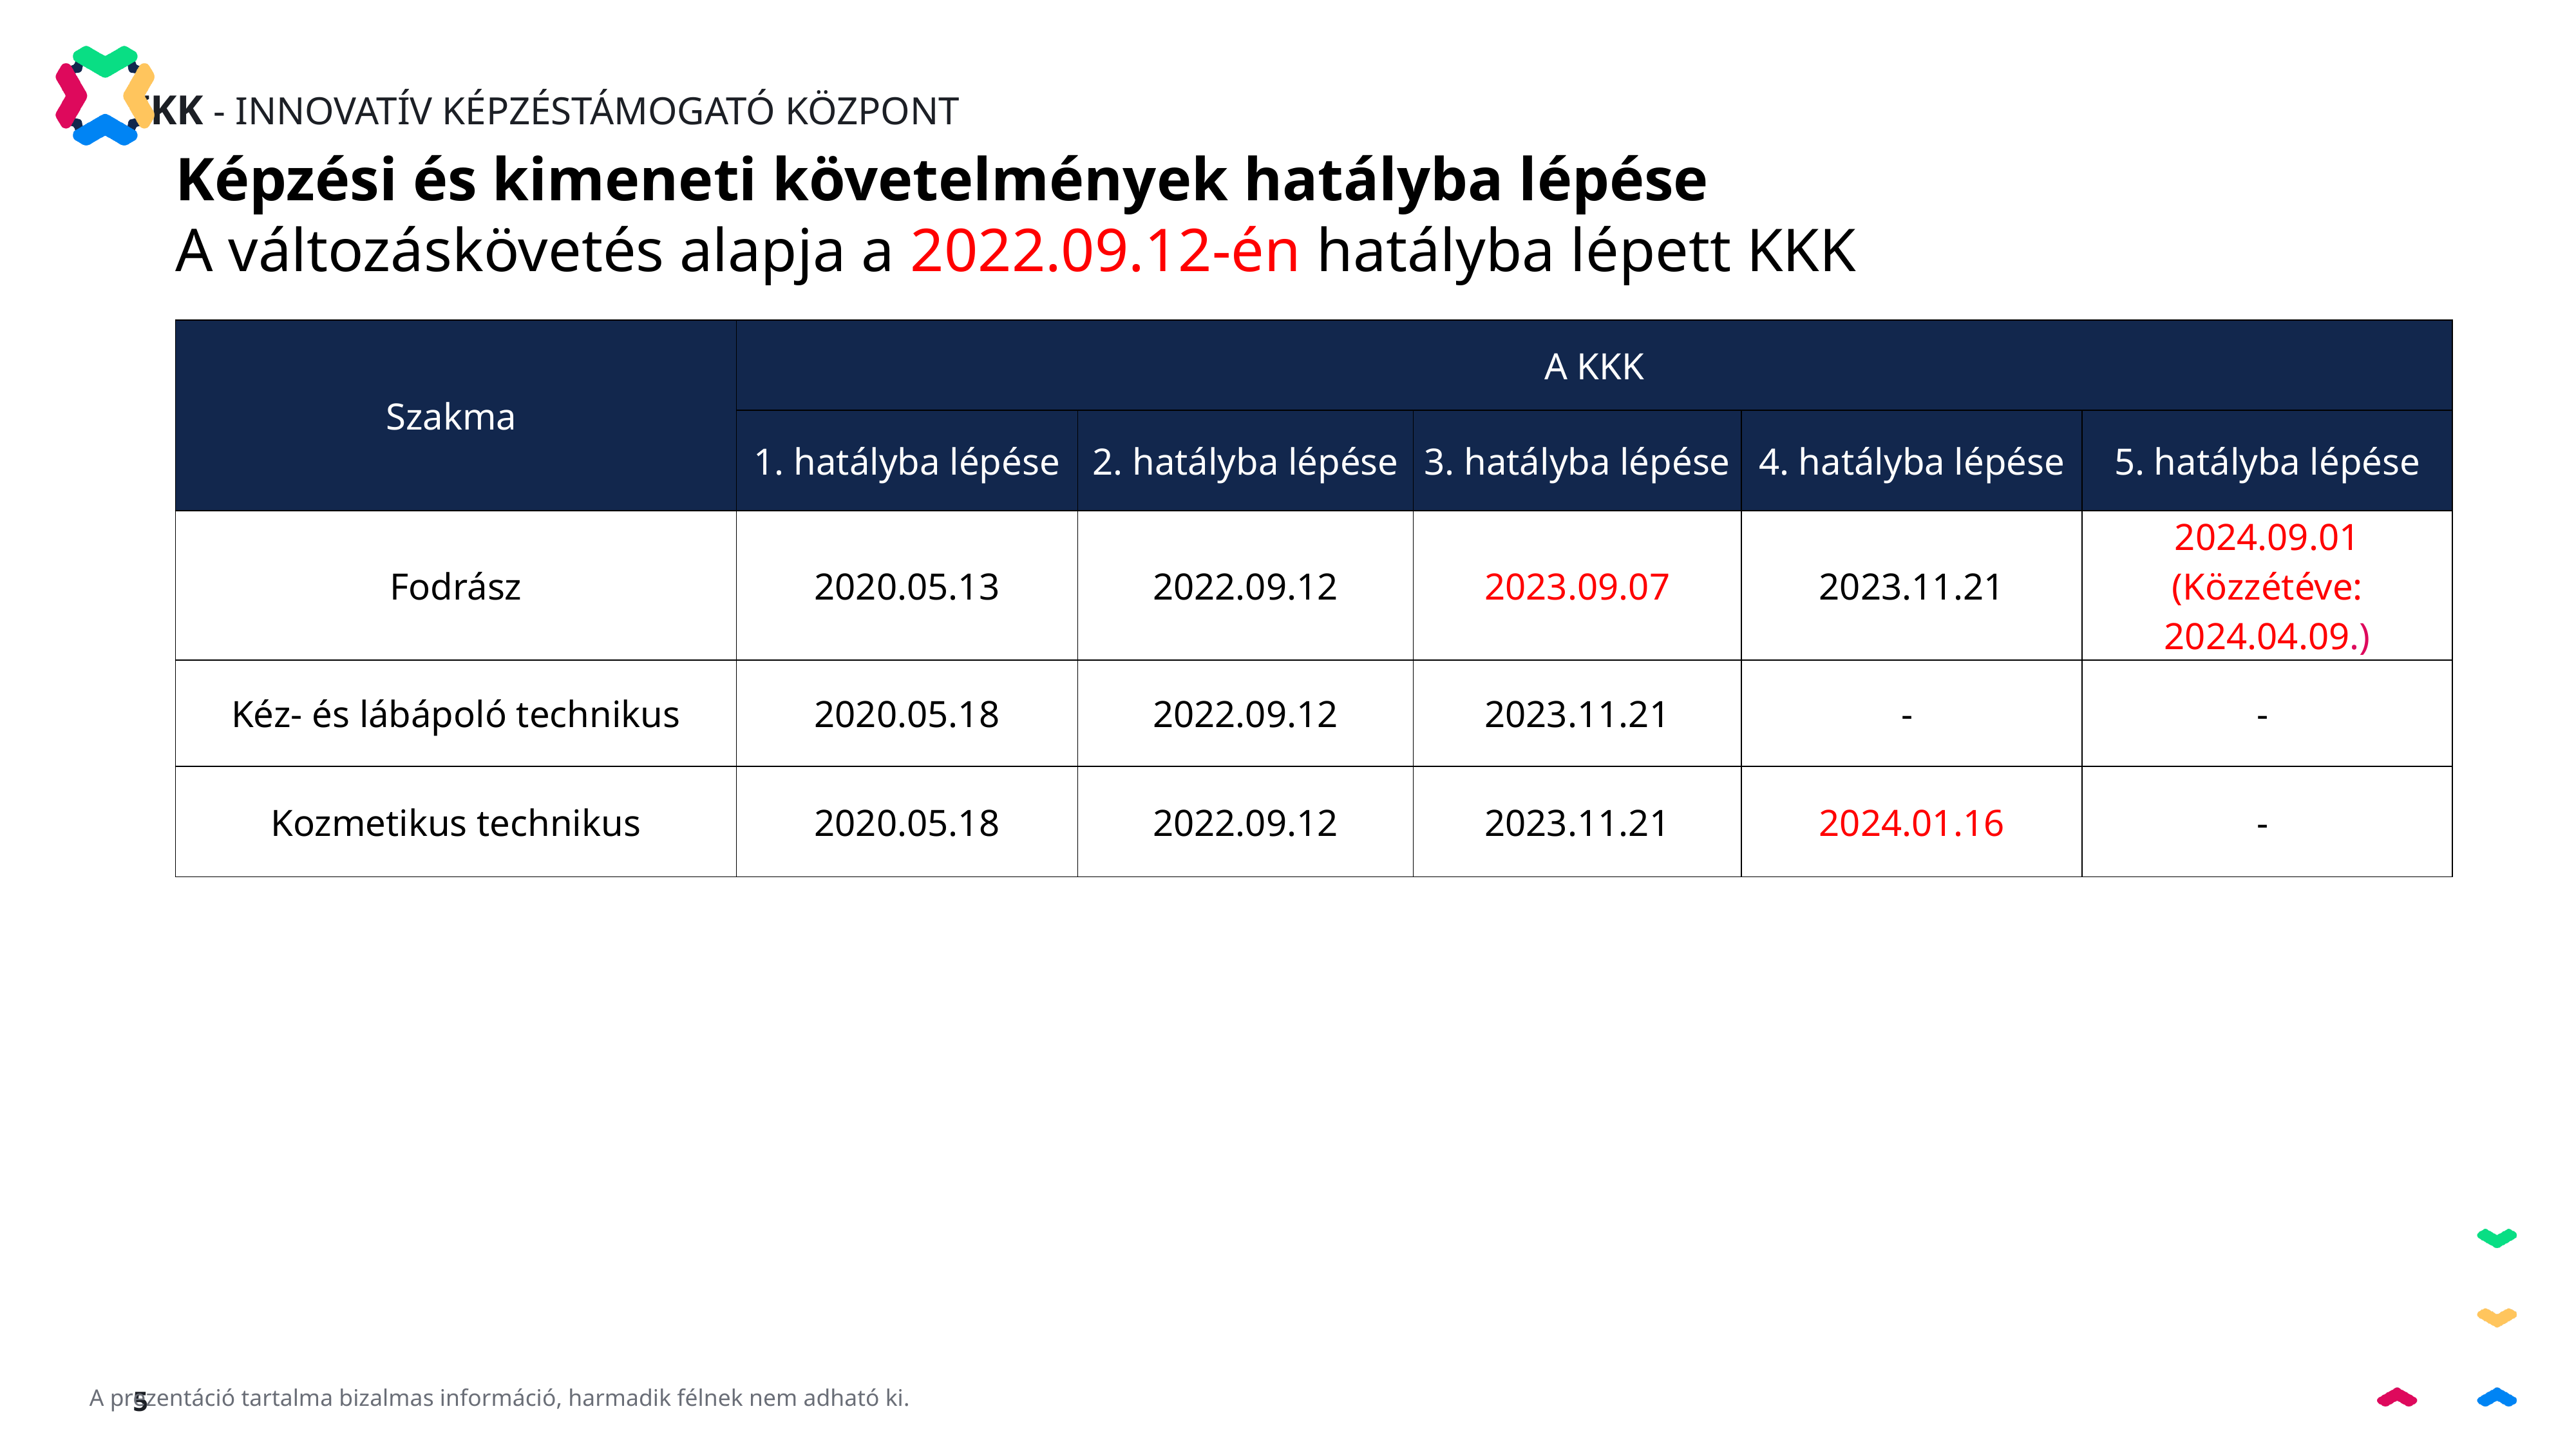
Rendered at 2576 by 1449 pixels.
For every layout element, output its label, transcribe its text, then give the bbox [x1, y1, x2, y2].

table_cell 3. hatályba lépése [1414, 411, 1741, 510]
table_cell Fodrász [176, 511, 736, 659]
table_cell 5. hatályba lépése [2083, 411, 2452, 510]
table_cell 2023.09.07 [1414, 511, 1741, 659]
table_cell Kozmetikus technikus [176, 767, 736, 876]
table_cell 2022.09.12 [1078, 767, 1413, 876]
table_header A KKK [737, 321, 2452, 410]
table_cell 2022.09.12 [1078, 511, 1413, 659]
table_cell Kéz- és lábápoló technikus [176, 661, 736, 766]
table_cell 2020.05.18 [737, 767, 1077, 876]
table_cell 2023.11.21 [1414, 767, 1741, 876]
table_cell 2020.05.18 [737, 661, 1077, 766]
table_cell 2024.01.16 [1742, 767, 2081, 876]
table_cell - [1742, 661, 2081, 766]
table_cell 2023.11.21 [1414, 661, 1741, 766]
picture [2377, 1229, 2517, 1406]
table_cell - [2083, 661, 2452, 766]
table_header Szakma [176, 321, 736, 510]
table_cell - [2083, 767, 2452, 876]
table_cell 2. hatályba lépése [1078, 411, 1413, 510]
list Képzési és kimeneti követelmények hatályba lépése A változáskövetés alapja a 2022.09.12-én hatályba lépett KKK [175, 141, 2320, 285]
table_cell 2020.05.13 [737, 511, 1077, 659]
table_cell 1. hatályba lépése [737, 411, 1077, 510]
table_cell 2023.11.21 [1742, 511, 2081, 659]
table_cell 2022.09.12 [1078, 661, 1413, 766]
table_cell 2024.09.01 (Közzétéve: 2024.04.09.) [2083, 511, 2452, 659]
table_cell 4. hatályba lépése [1742, 411, 2081, 510]
picture [55, 46, 155, 146]
